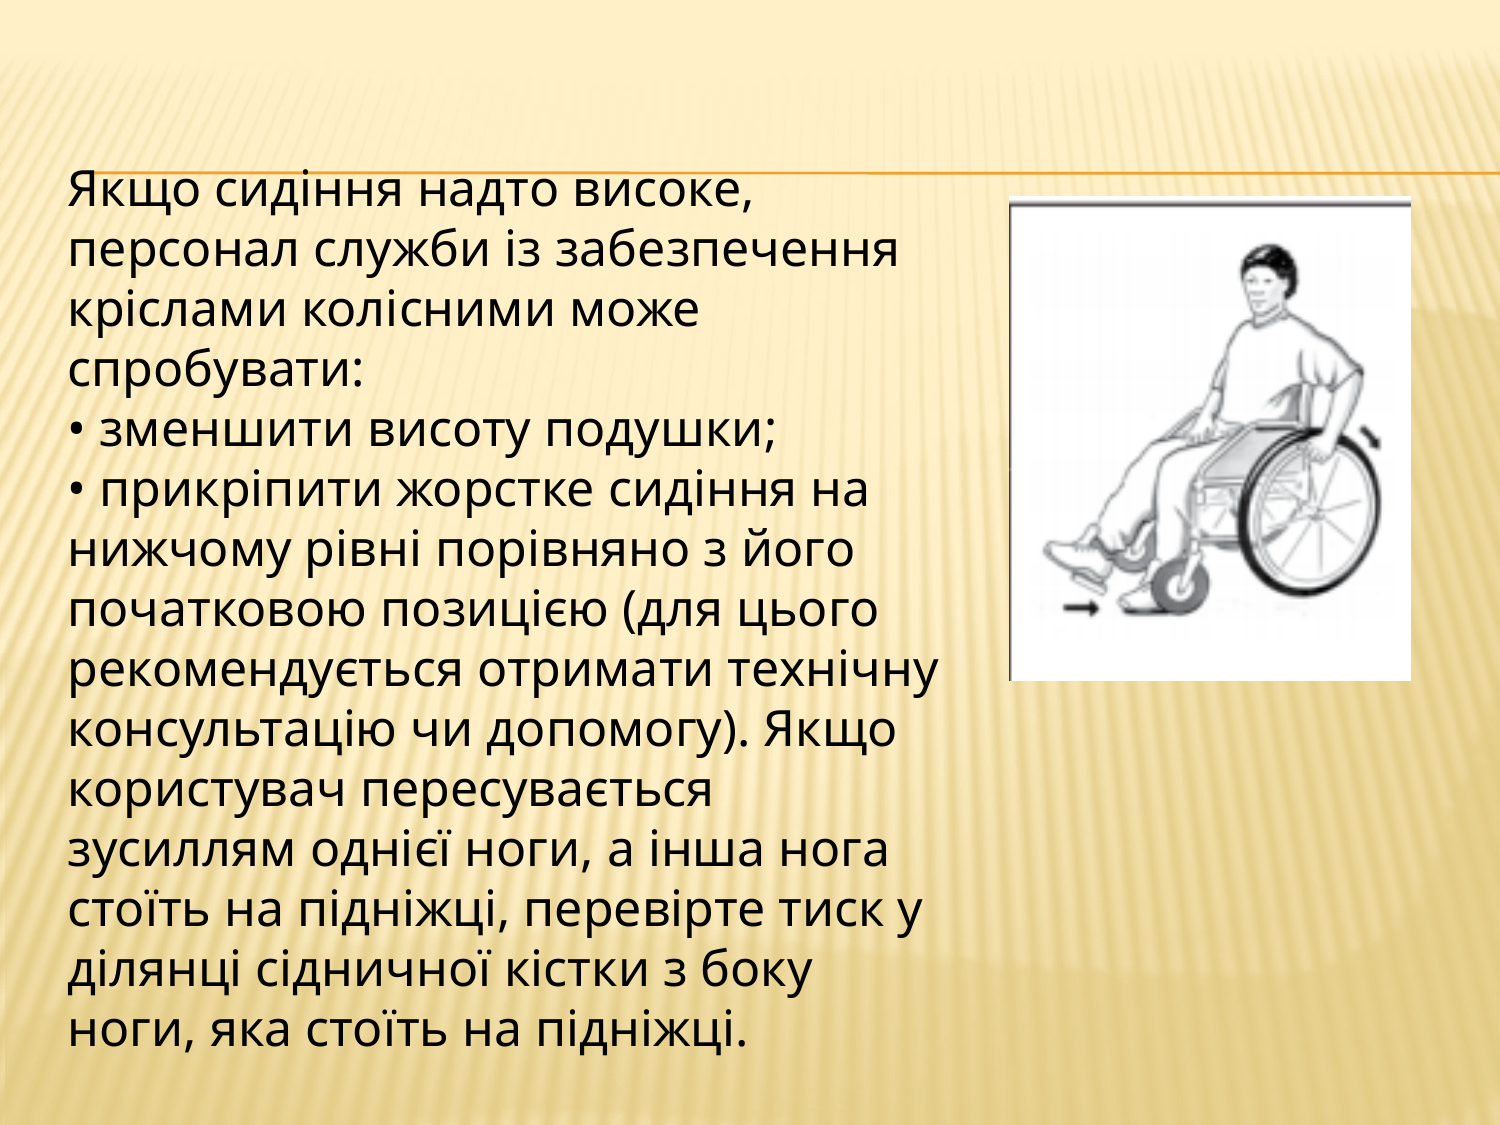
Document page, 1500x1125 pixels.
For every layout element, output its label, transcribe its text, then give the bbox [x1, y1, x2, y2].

picture [1009, 195, 1411, 681]
text_box Якщо сидіння надто високе, персонал служби із забезпечення кріслами колісними може спробувати: • зменшити висоту подушки; • прикріпити жорстке сидіння на нижчому рівні порівняно з його початковою позицією (для цього рекомендується отримати технічну консультацію чи допомогу). Якщо користувач пересувається зусиллям однієї ноги, а інша нога стоїть на підніжці, перевірте тиск у ділянці сідничної кістки з боку ноги, яка стоїть на підніжці. [53, 148, 969, 1064]
